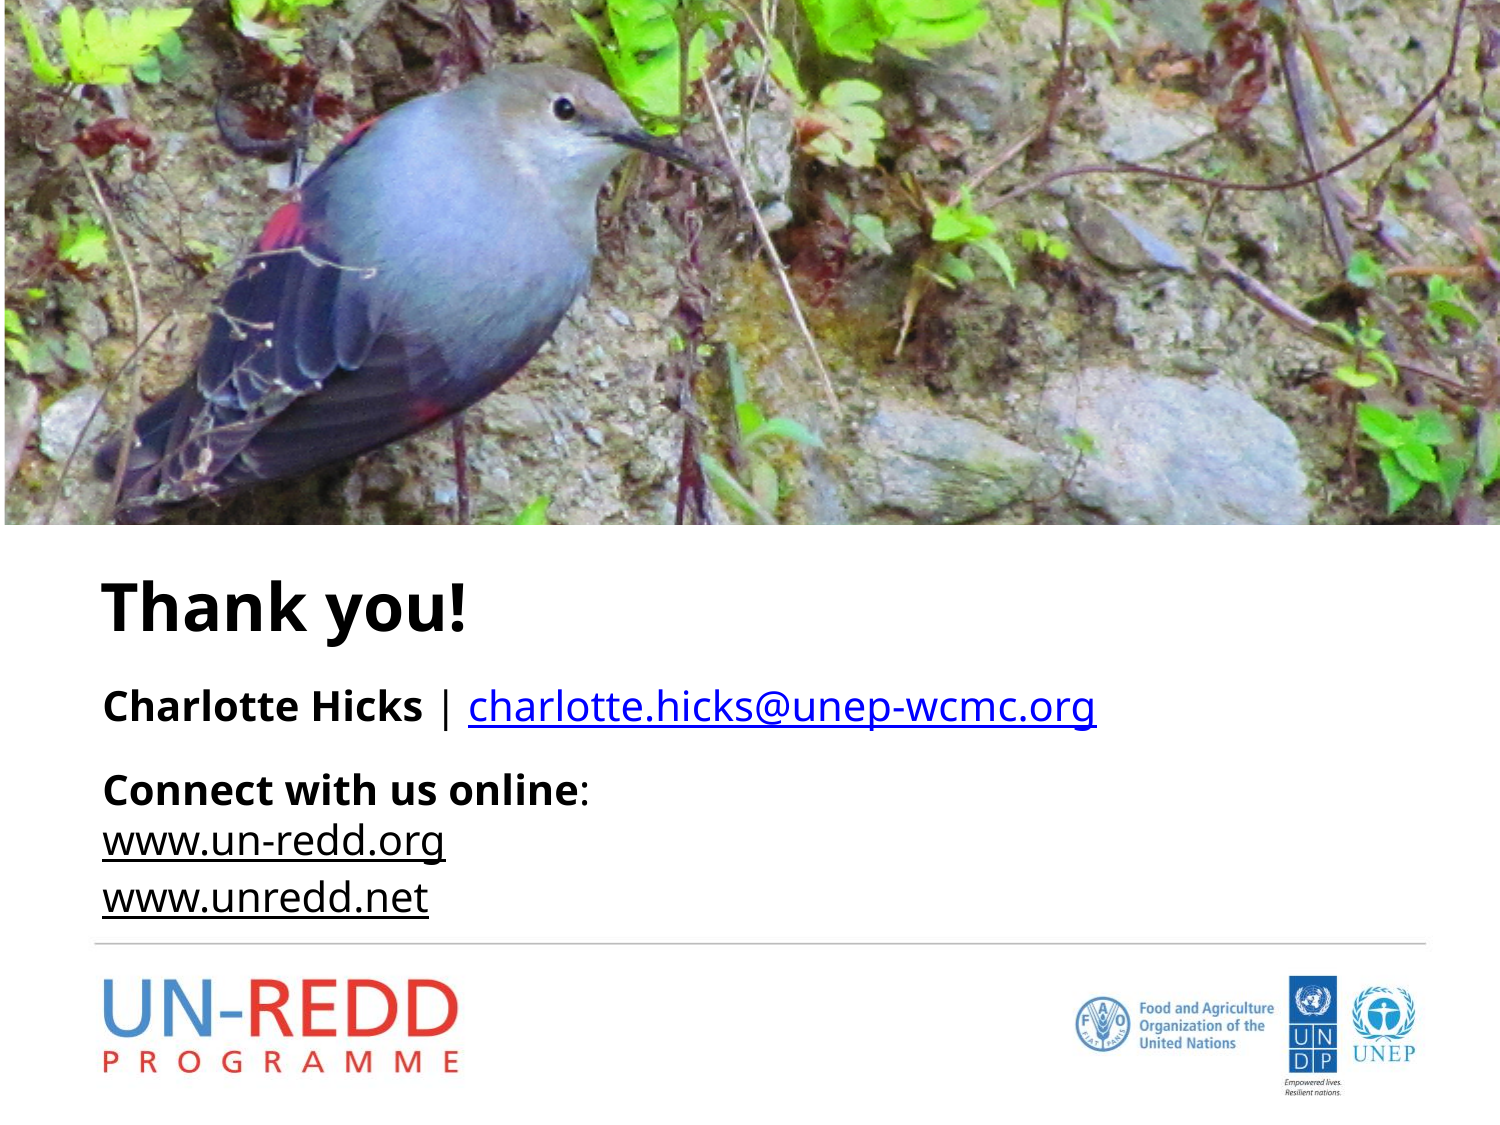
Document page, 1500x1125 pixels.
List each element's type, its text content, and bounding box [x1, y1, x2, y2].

text_box Charlotte Hicks | charlotte.hicks@unep-wcmc.org [87, 672, 1400, 745]
text_box Connect with us online: www.un-redd.org www.unredd.net [87, 756, 988, 936]
text_box Thank you! [85, 557, 823, 652]
picture [0, 0, 1500, 1125]
